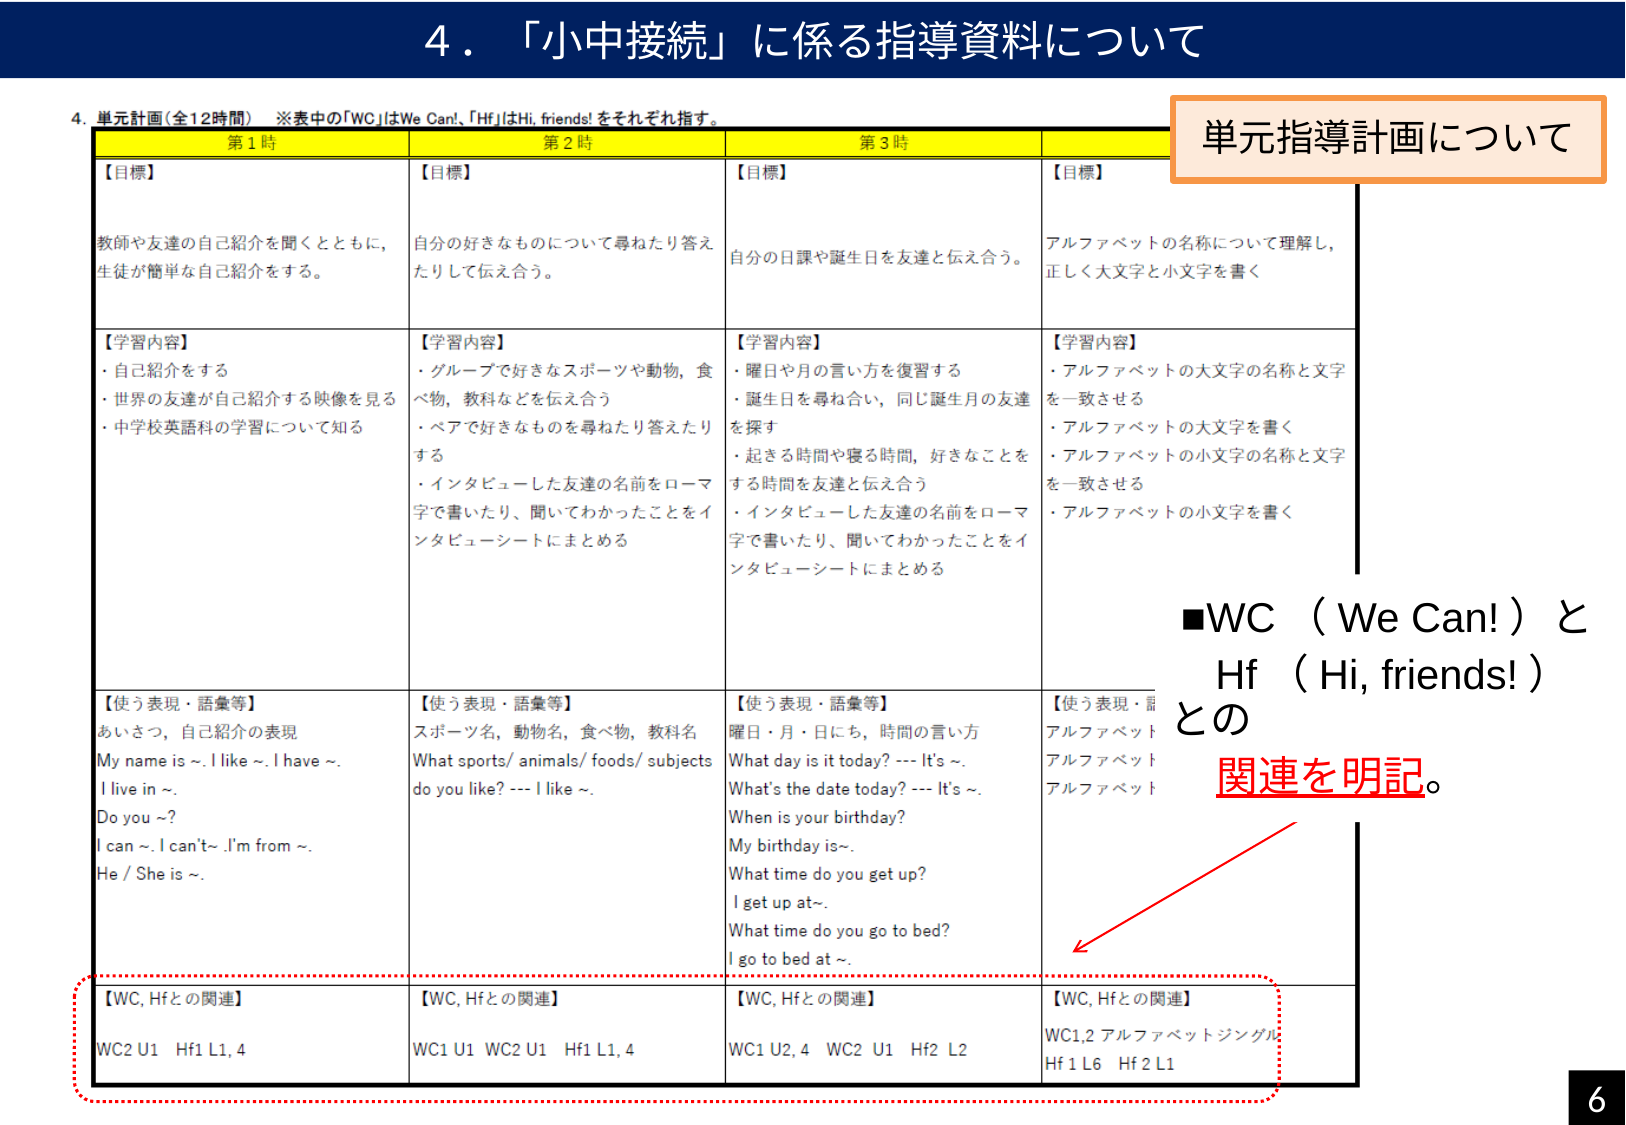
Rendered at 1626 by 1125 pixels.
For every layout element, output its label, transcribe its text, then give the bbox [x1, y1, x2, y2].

text_box ４．「小中接続」に係る指導資料について [0, 0, 1625, 80]
text_box ■WC（We Can!）と Hf（Hi, friends!）との 関連を明記。 [1370, 574, 1622, 823]
text_box 単元指導計画について [1172, 97, 1604, 181]
text_box 6 [1566, 1068, 1625, 1125]
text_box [1072, 786, 1357, 953]
picture [56, 102, 1368, 1102]
